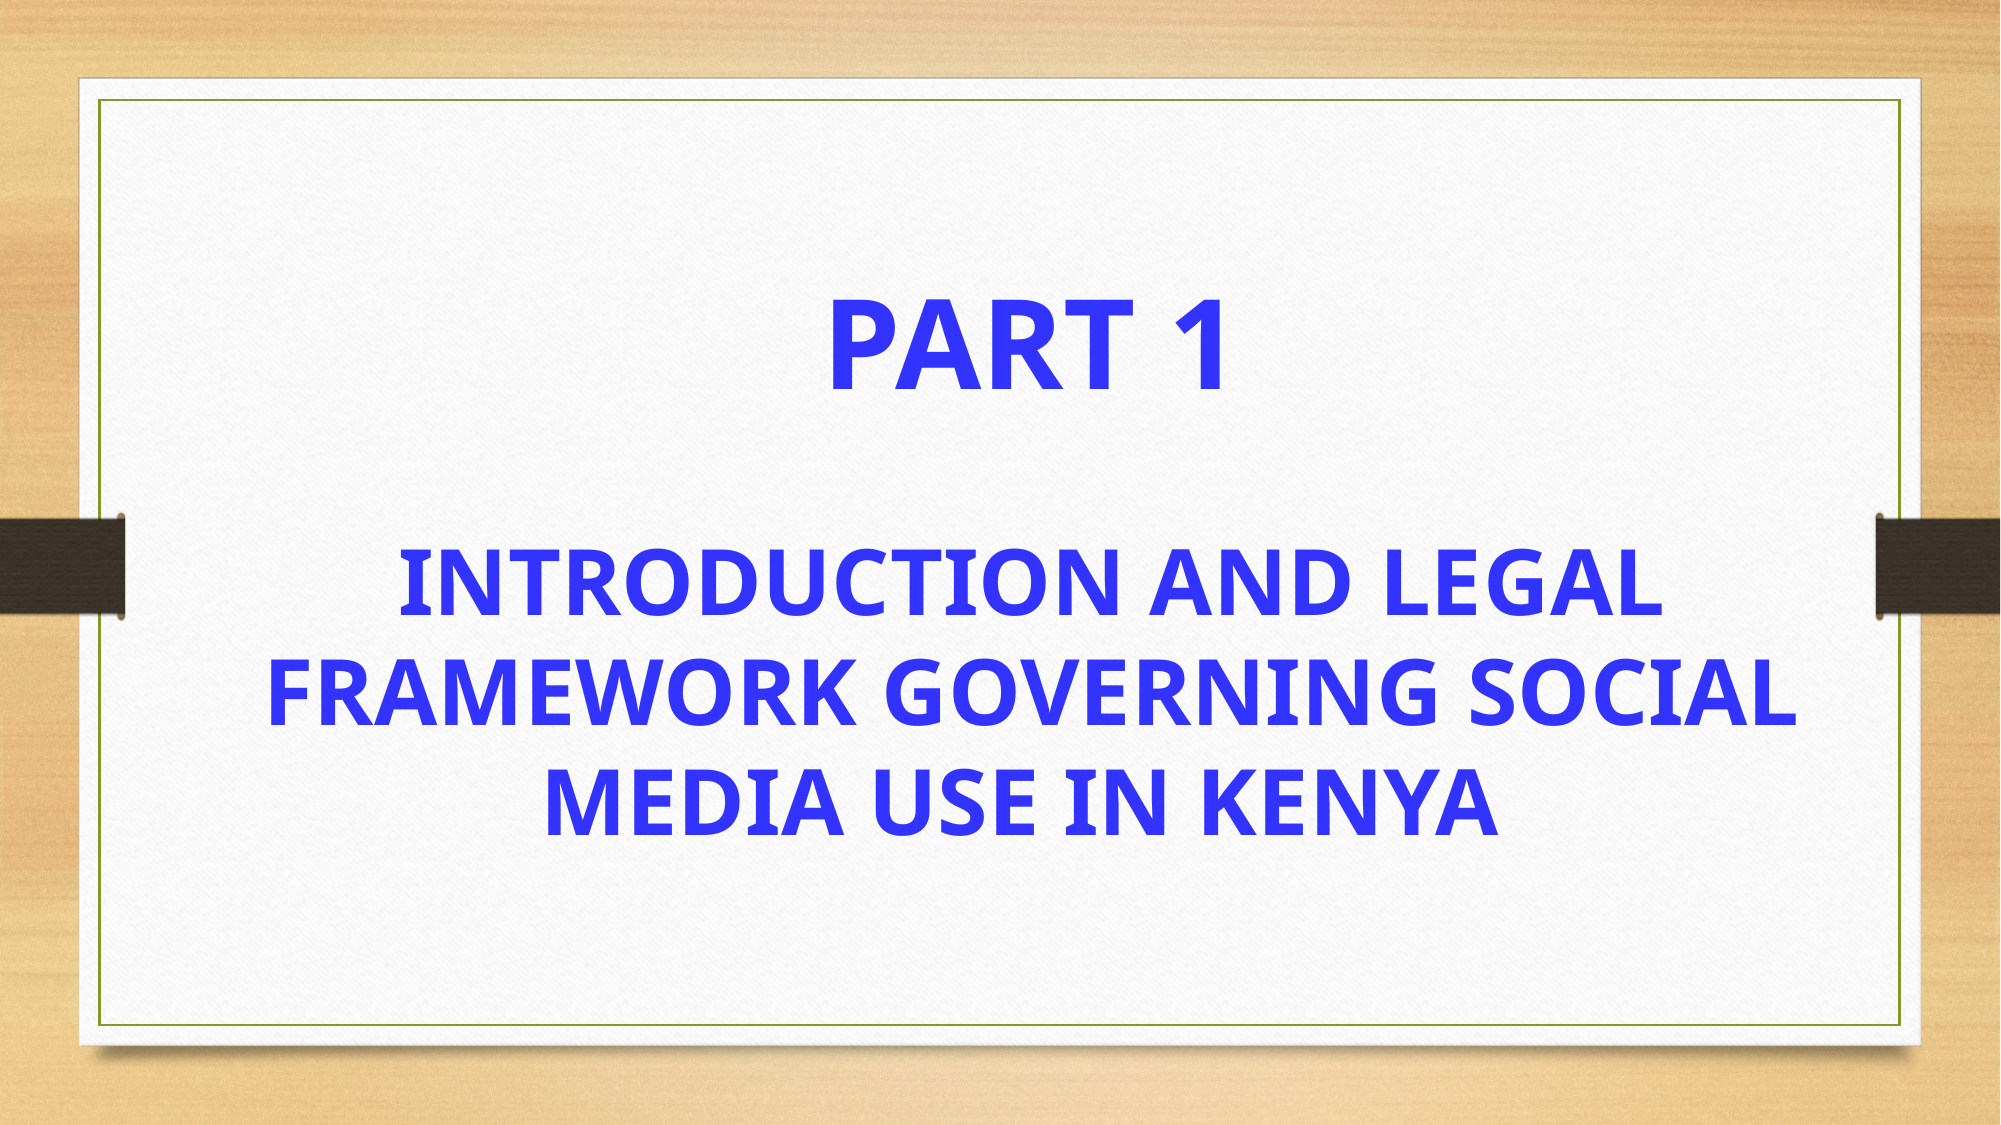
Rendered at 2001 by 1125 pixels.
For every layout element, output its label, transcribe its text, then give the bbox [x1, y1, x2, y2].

text_box PART 1 INTRODUCTION AND LEGAL FRAMEWORK GOVERNING SOCIAL MEDIA USE IN KENYA [214, 256, 1850, 862]
picture [0, 0, 2001, 1125]
